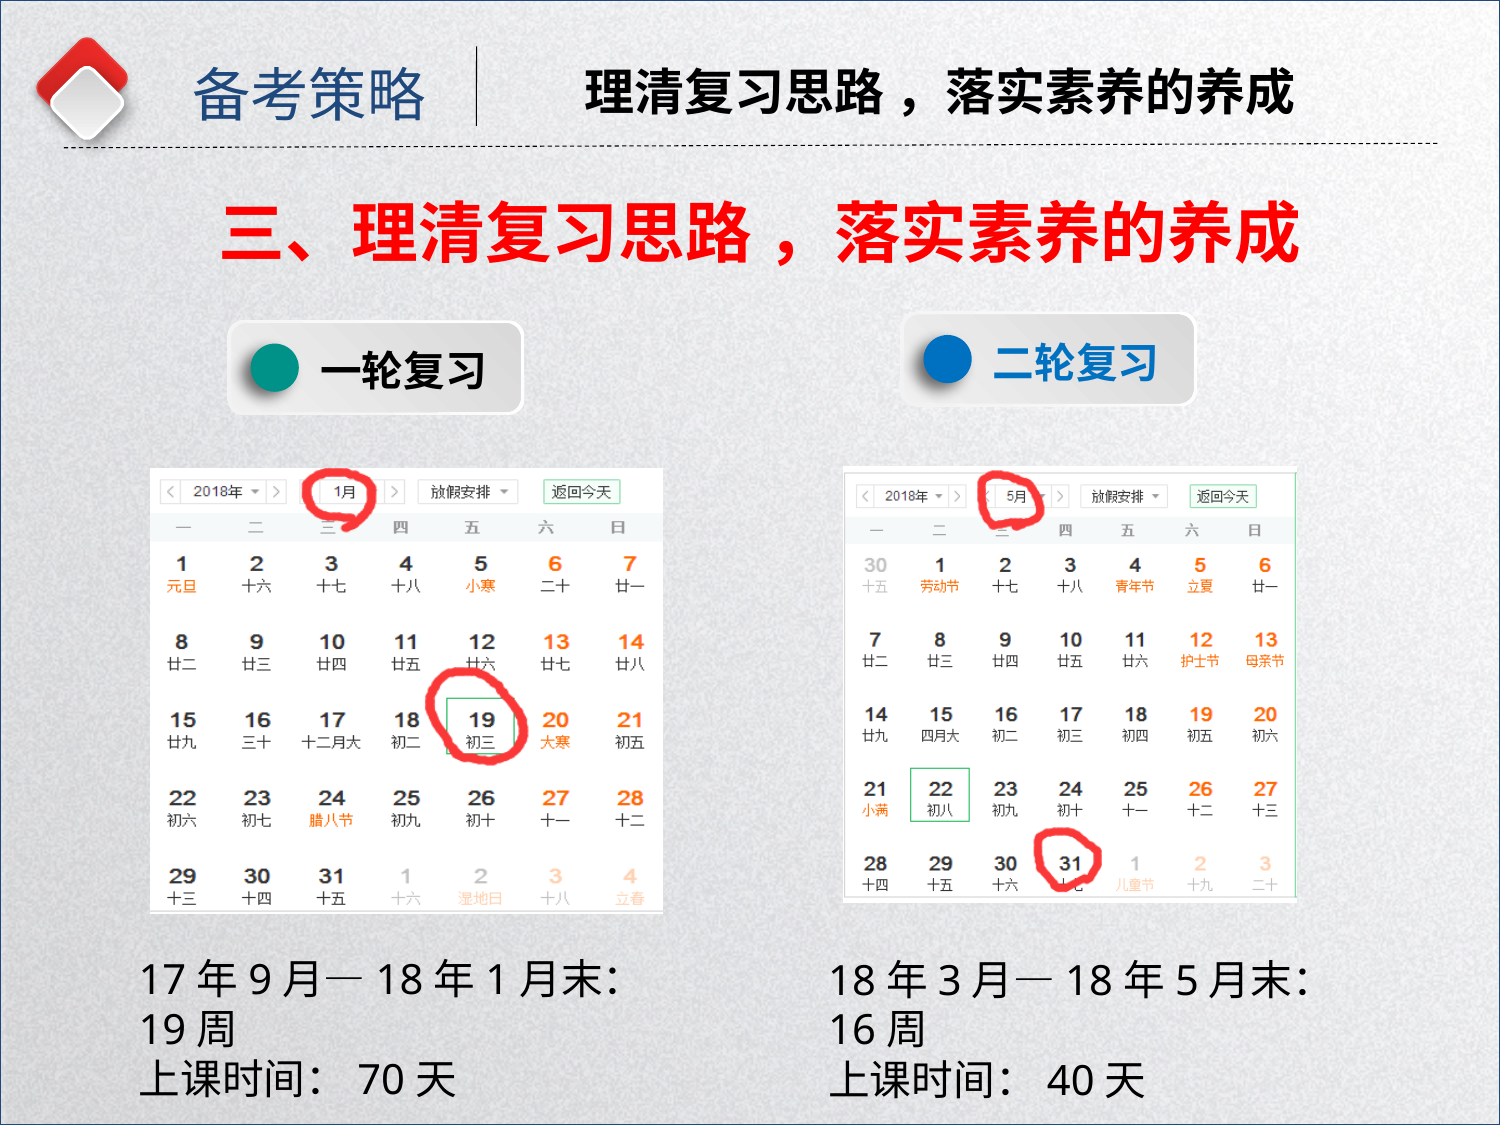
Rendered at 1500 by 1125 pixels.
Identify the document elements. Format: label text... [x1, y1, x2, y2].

text_box [51, 67, 123, 139]
text_box 17年9月—18年1月末：19周 上课时间：70天 [123, 945, 693, 1111]
text_box 三、理清复习思路 ，落实素养的养成 [218, 190, 1331, 351]
text_box 备考策略 [143, 50, 475, 136]
text_box 18年3月—18年5月末：16周 上课时间：40天 [813, 945, 1382, 1111]
text_box 理清复习思路 ，落实素养的养成 [569, 53, 1311, 129]
text_box [37, 38, 127, 104]
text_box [227, 320, 525, 415]
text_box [900, 311, 1198, 407]
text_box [63, 143, 1439, 148]
picture [1, 1, 1499, 1124]
